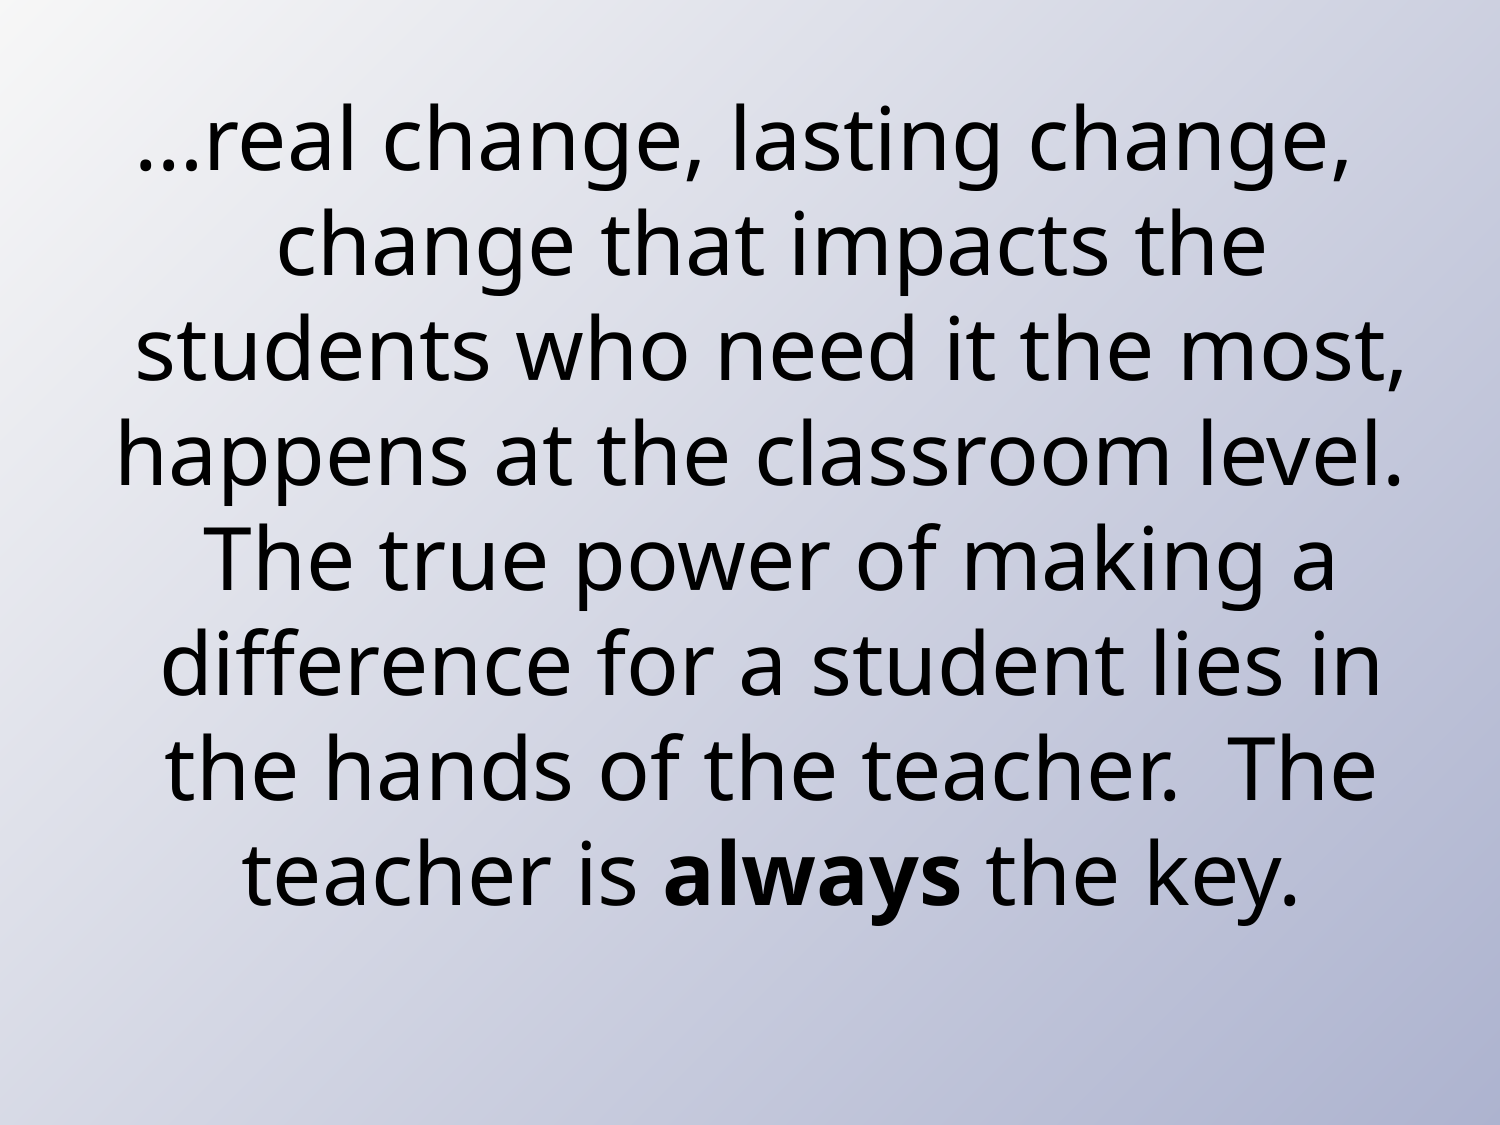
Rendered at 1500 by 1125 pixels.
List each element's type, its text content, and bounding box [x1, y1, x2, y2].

list …real change, lasting change, change that impacts the students who need it the most, happens at the classroom level. The true power of making a difference for a student lies in the hands of the teacher. The teacher is always the key. [24, 75, 1463, 1075]
